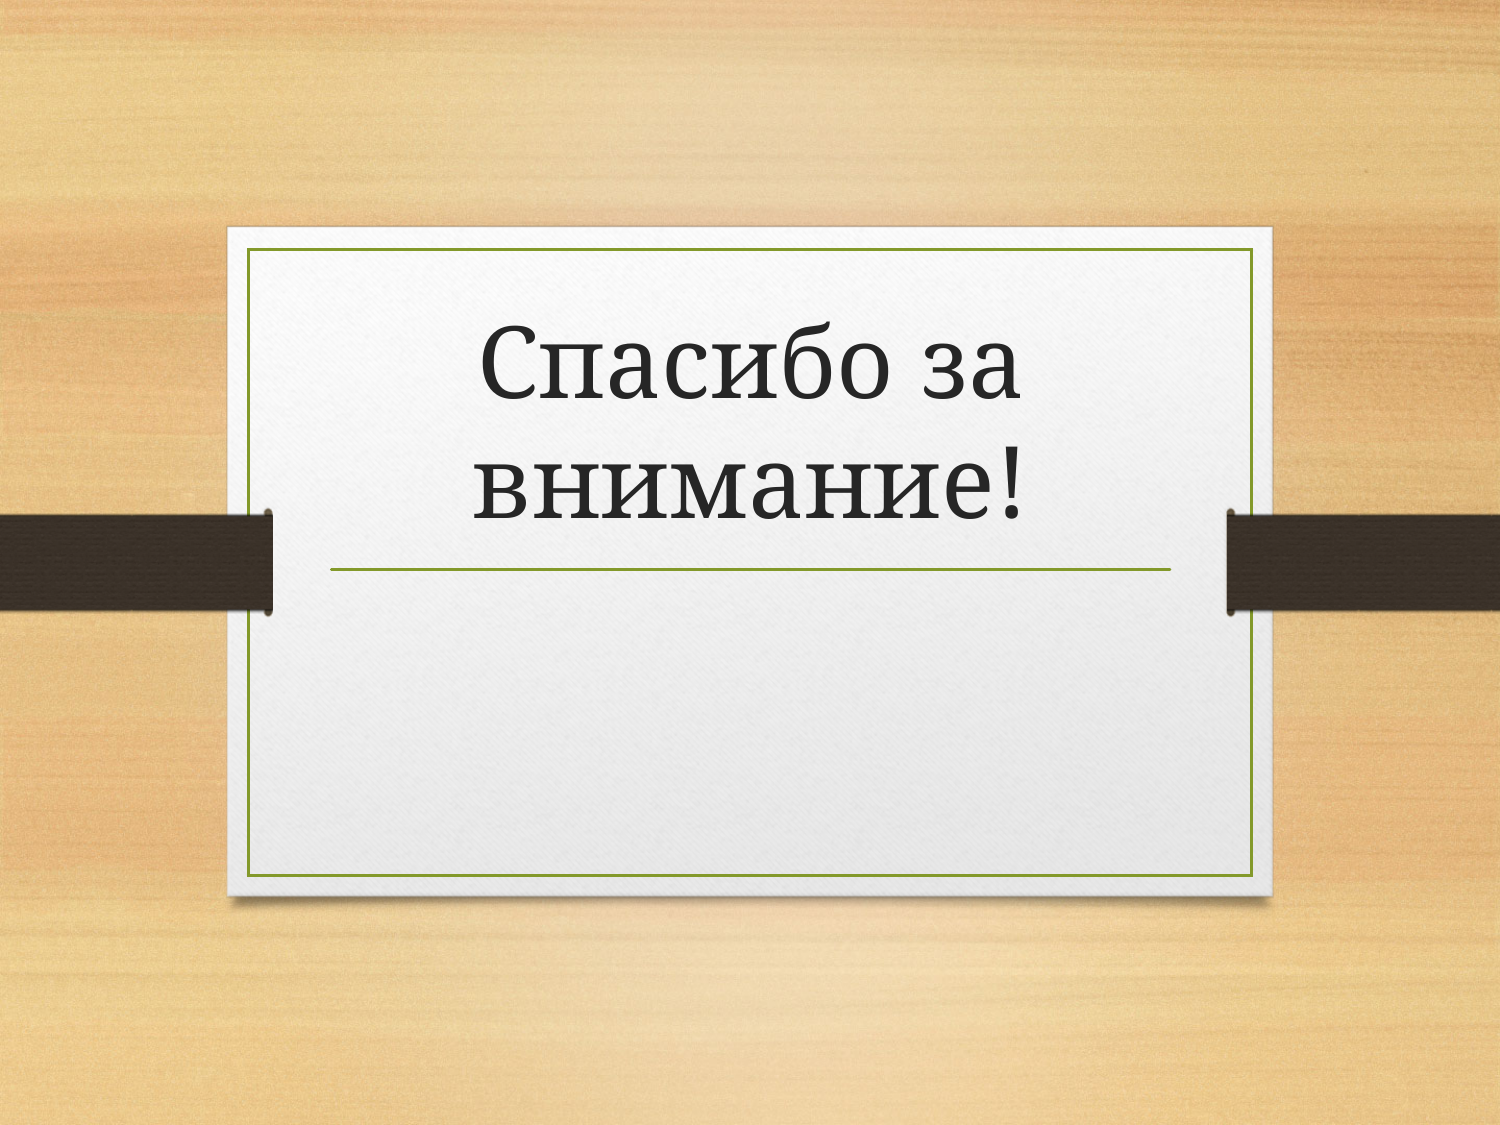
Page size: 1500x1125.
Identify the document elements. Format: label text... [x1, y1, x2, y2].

picture [0, 0, 1500, 1125]
title Спасибо за внимание! [315, 297, 1187, 546]
